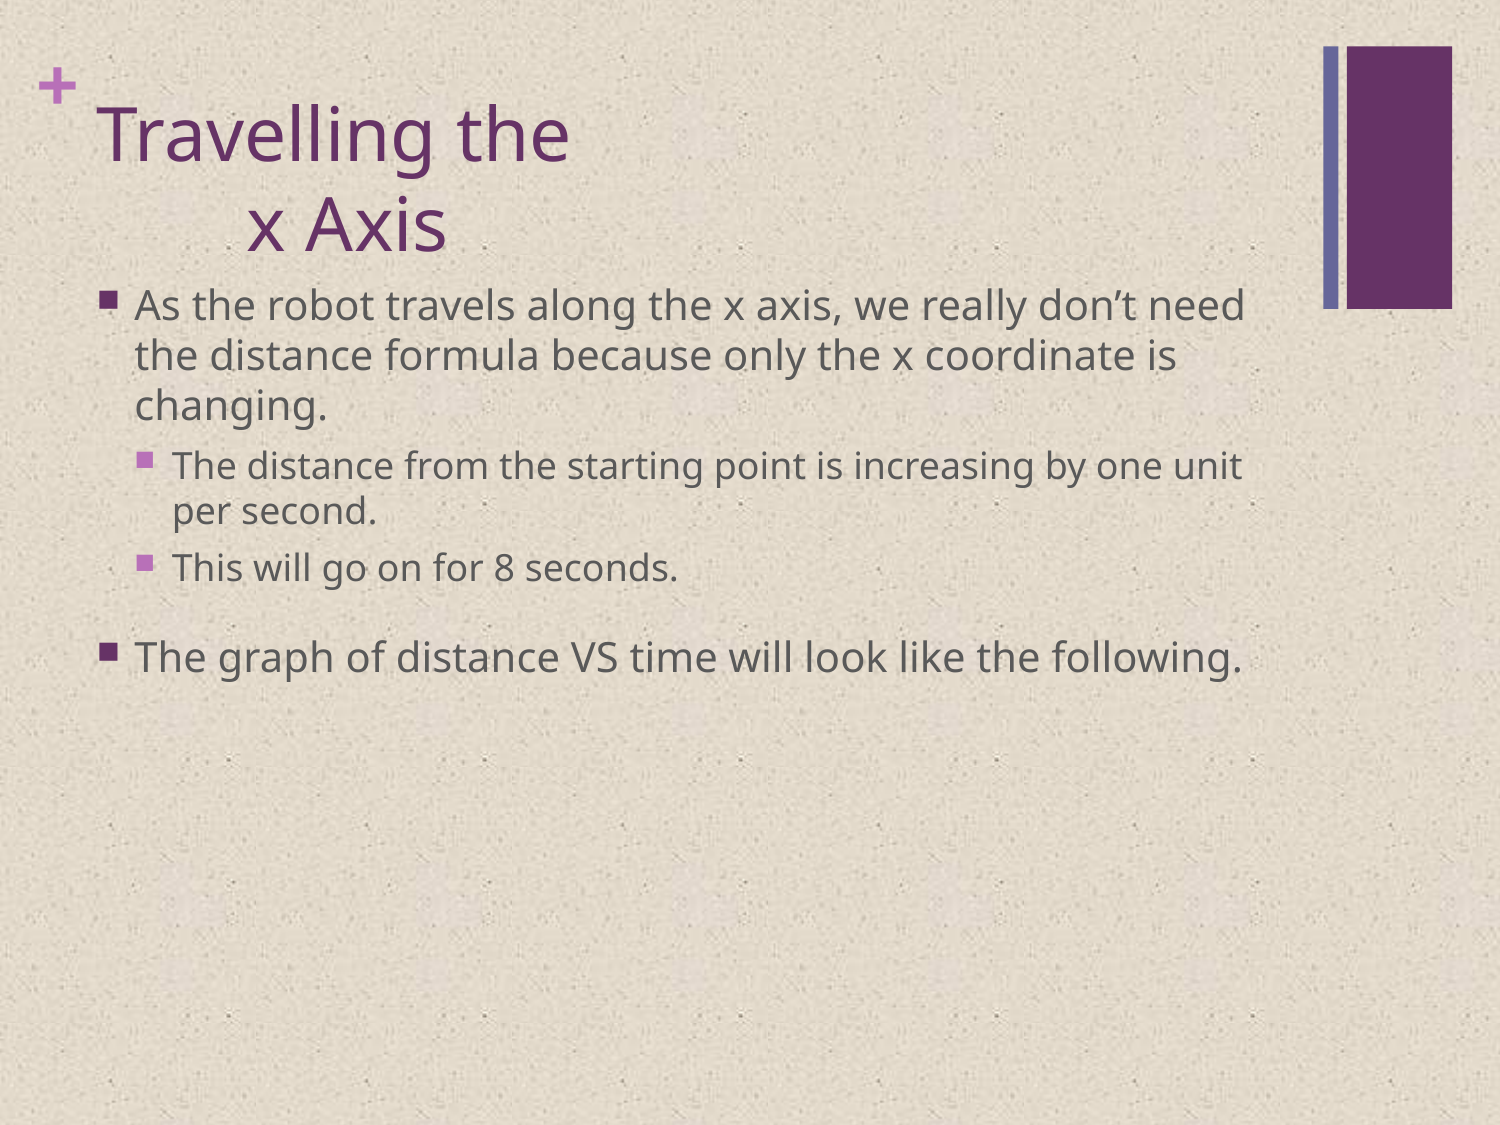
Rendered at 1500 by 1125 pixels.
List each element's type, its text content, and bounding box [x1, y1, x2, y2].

picture [0, 0, 1500, 1125]
title Travelling the x Axis [81, 79, 1322, 263]
list As the robot travels along the x axis, we really don’t need the distance formula because only the x coordinate is changing. The distance from the starting point is increasing by one unit per second. This will go on for 8 seconds. The graph of distance VS time will look like the following. [81, 271, 1322, 1101]
